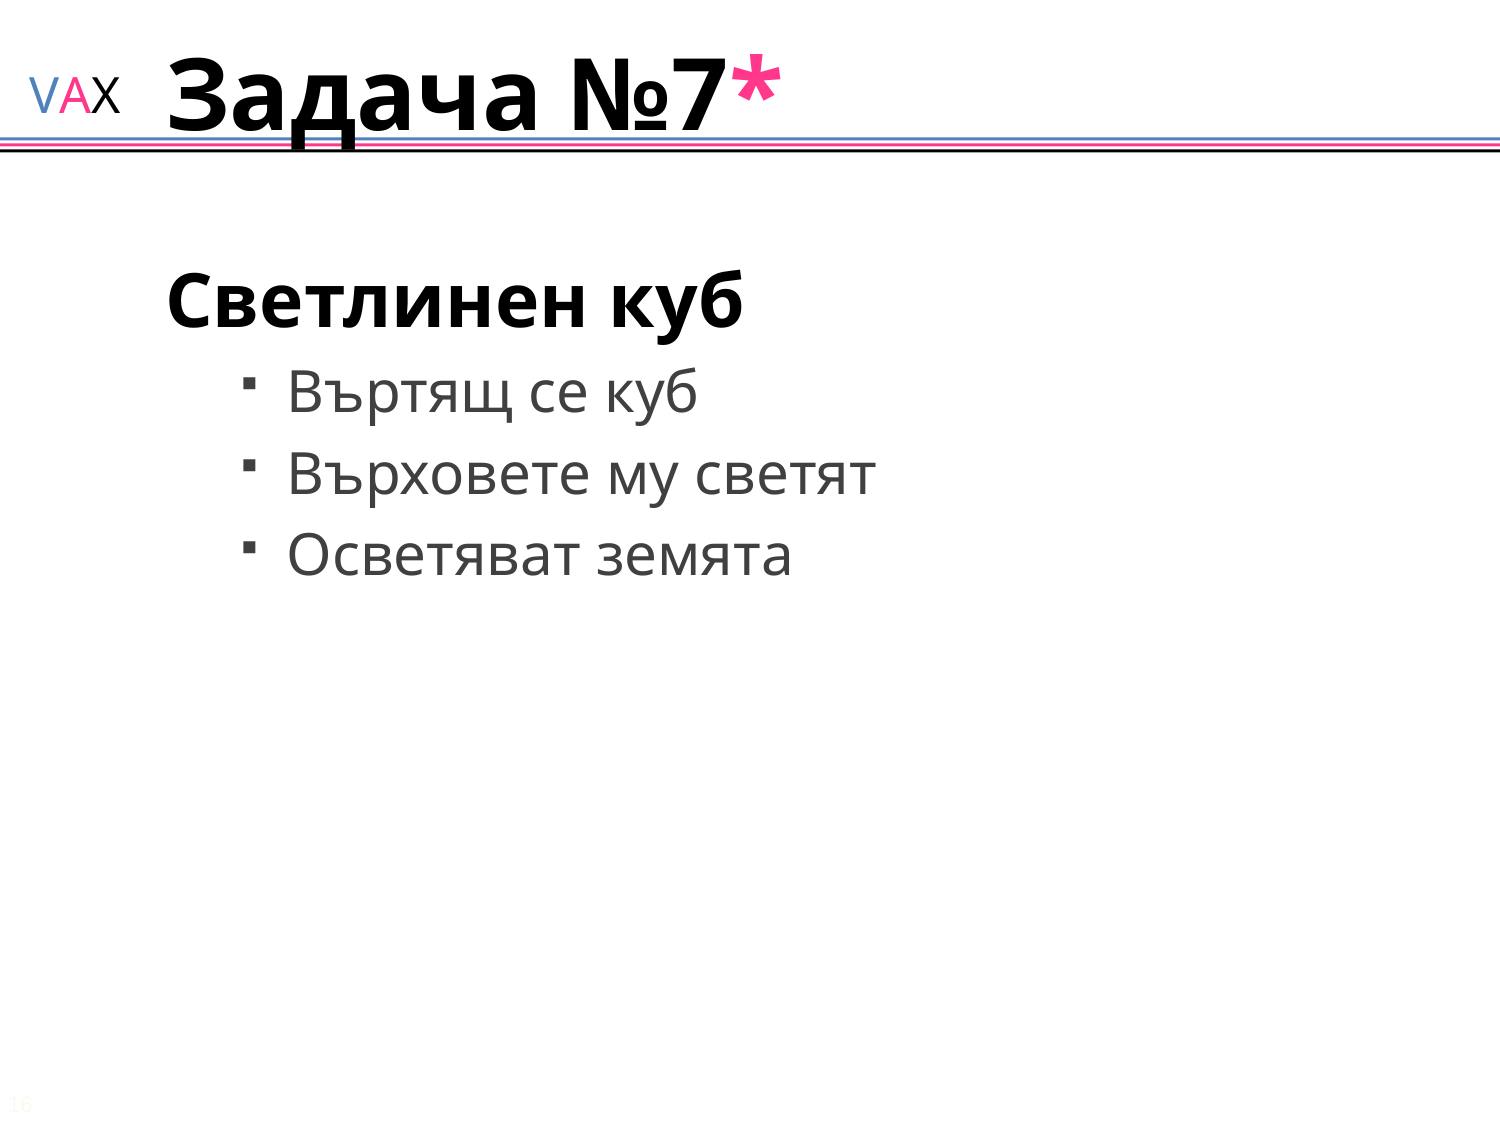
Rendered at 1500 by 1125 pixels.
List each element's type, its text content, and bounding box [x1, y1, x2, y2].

list Светлинен куб Въртящ се куб Върховете му светят Осветяват земята [150, 200, 1488, 1113]
title Задача №7* [0, 37, 1500, 144]
